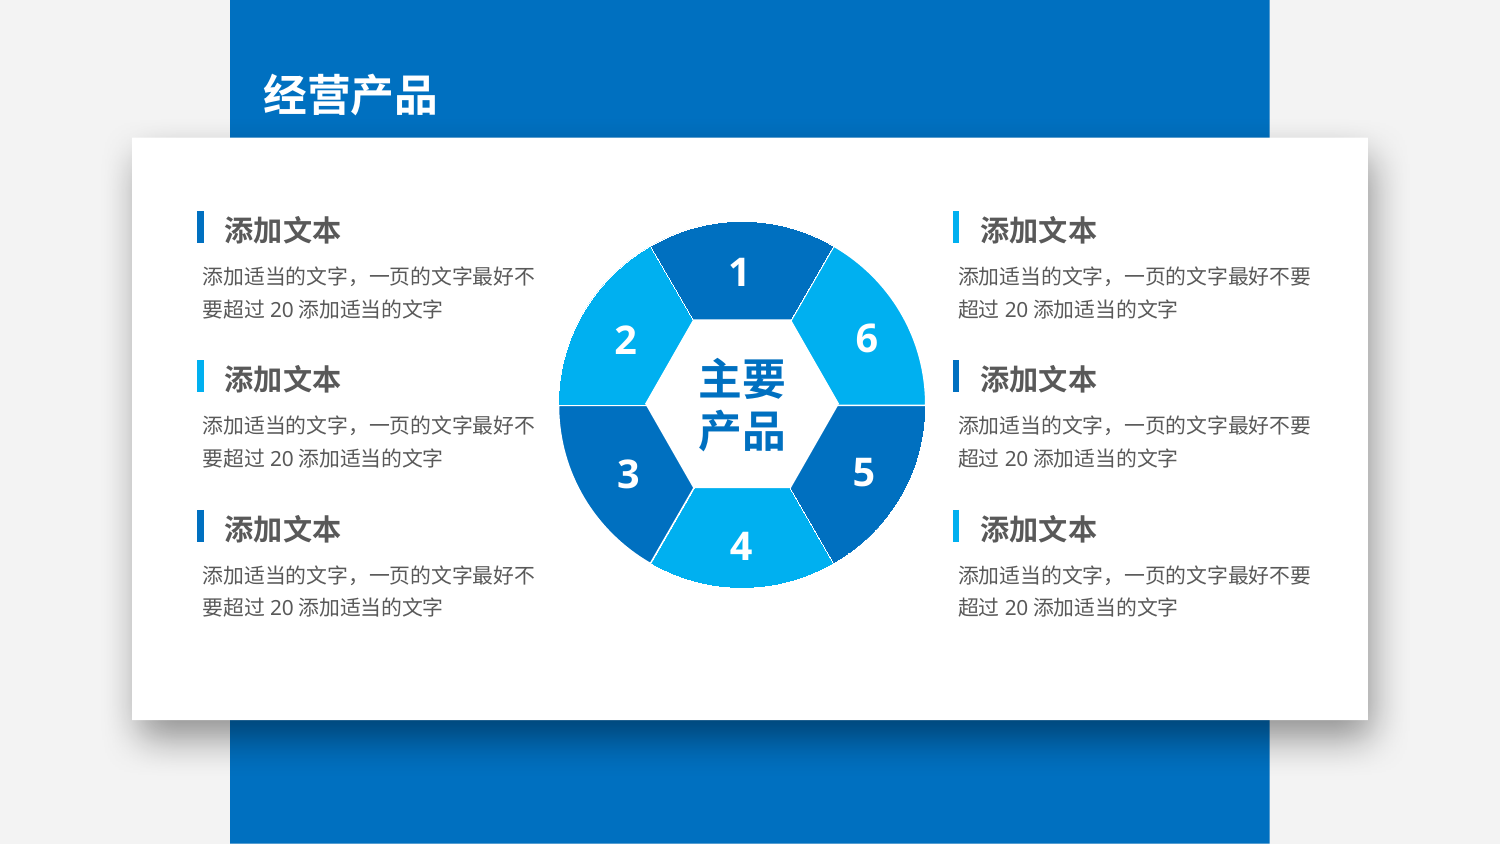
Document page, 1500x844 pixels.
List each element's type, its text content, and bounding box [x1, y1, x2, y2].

text_box 经营产品 [263, 61, 1035, 126]
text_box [943, 503, 1375, 626]
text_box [188, 354, 614, 476]
text_box [131, 137, 1369, 721]
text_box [188, 204, 614, 327]
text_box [943, 354, 1375, 476]
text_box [558, 221, 926, 589]
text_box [188, 503, 614, 626]
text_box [943, 204, 1375, 327]
